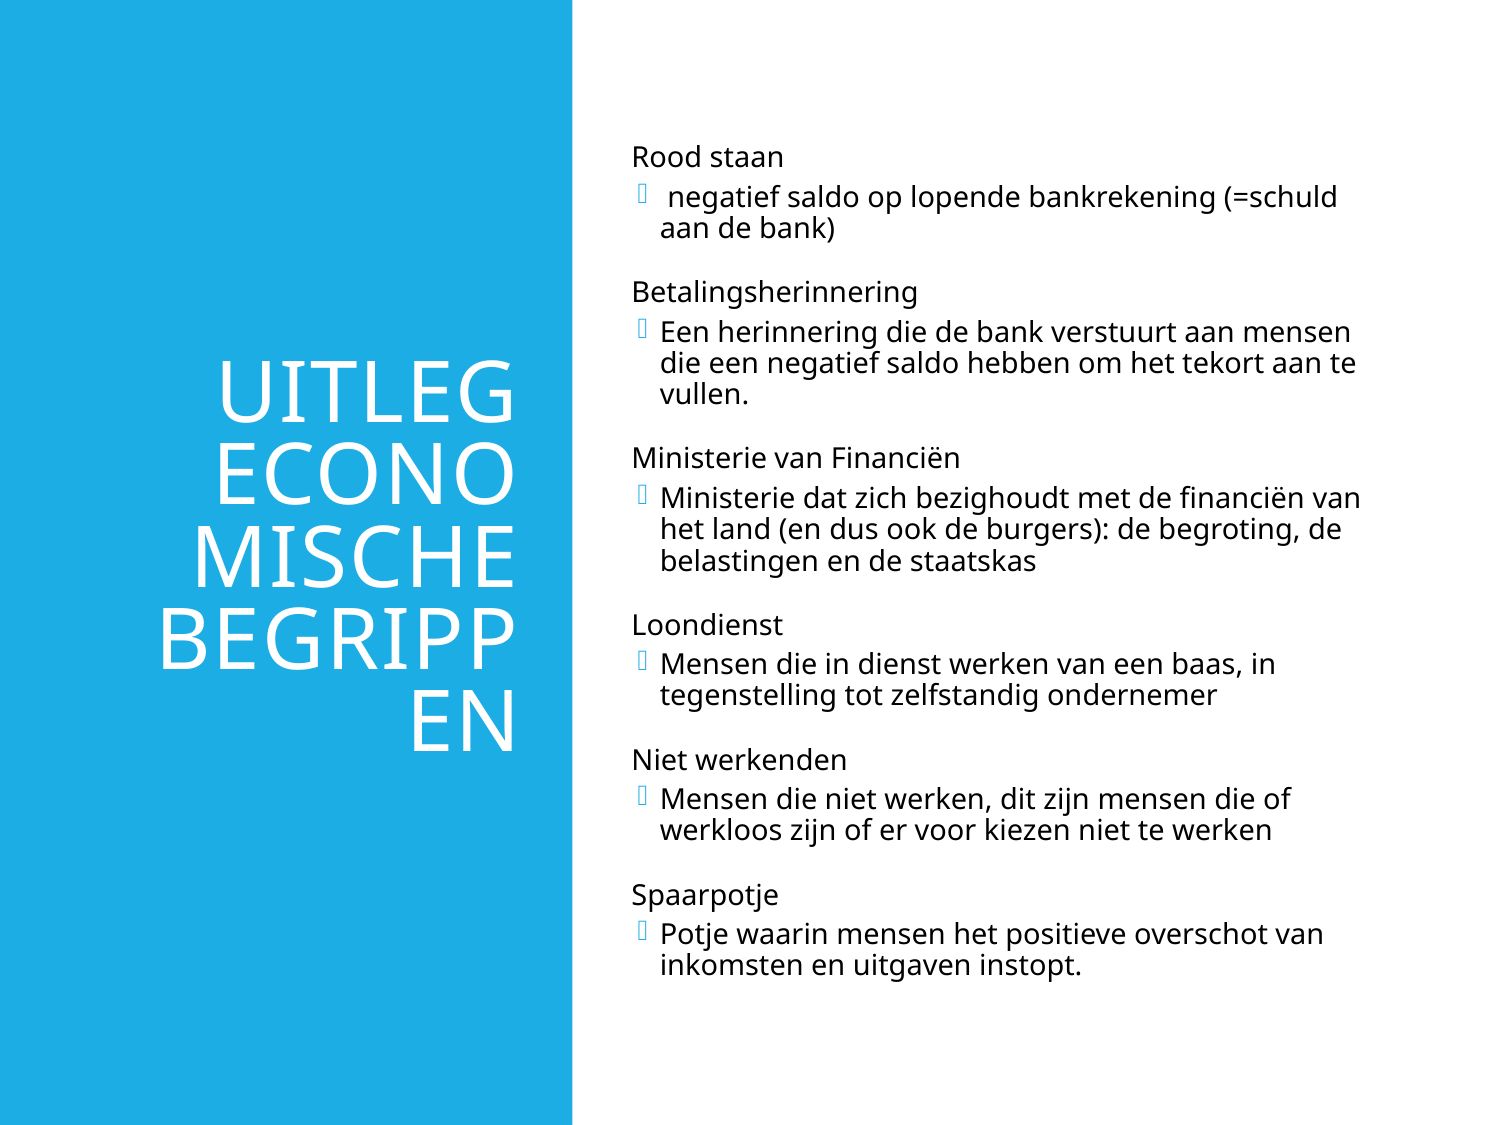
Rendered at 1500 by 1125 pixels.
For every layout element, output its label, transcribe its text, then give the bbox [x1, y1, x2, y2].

text_box [574, 0, 1500, 1125]
list Rood staan negatief saldo op lopende bankrekening (=schuld aan de bank) Betalingsherinnering Een herinnering die de bank verstuurt aan mensen die een negatief saldo hebben om het tekort aan te vullen. Ministerie van Financiën Ministerie dat zich bezighoudt met de financiën van het land (en dus ook de burgers): de begroting, de belastingen en de staatskas Loondienst Mensen die in dienst werken van een baas, in tegenstelling tot zelfstandig ondernemer Niet werkenden Mensen die niet werken, dit zijn mensen die of werkloos zijn of er voor kiezen niet te werken Spaarpotje Potje waarin mensen het positieve overschot van inkomsten en uitgaven instopt. [609, 131, 1385, 993]
title Uitleg economische begrippen [118, 131, 536, 993]
text_box [0, 0, 574, 1125]
